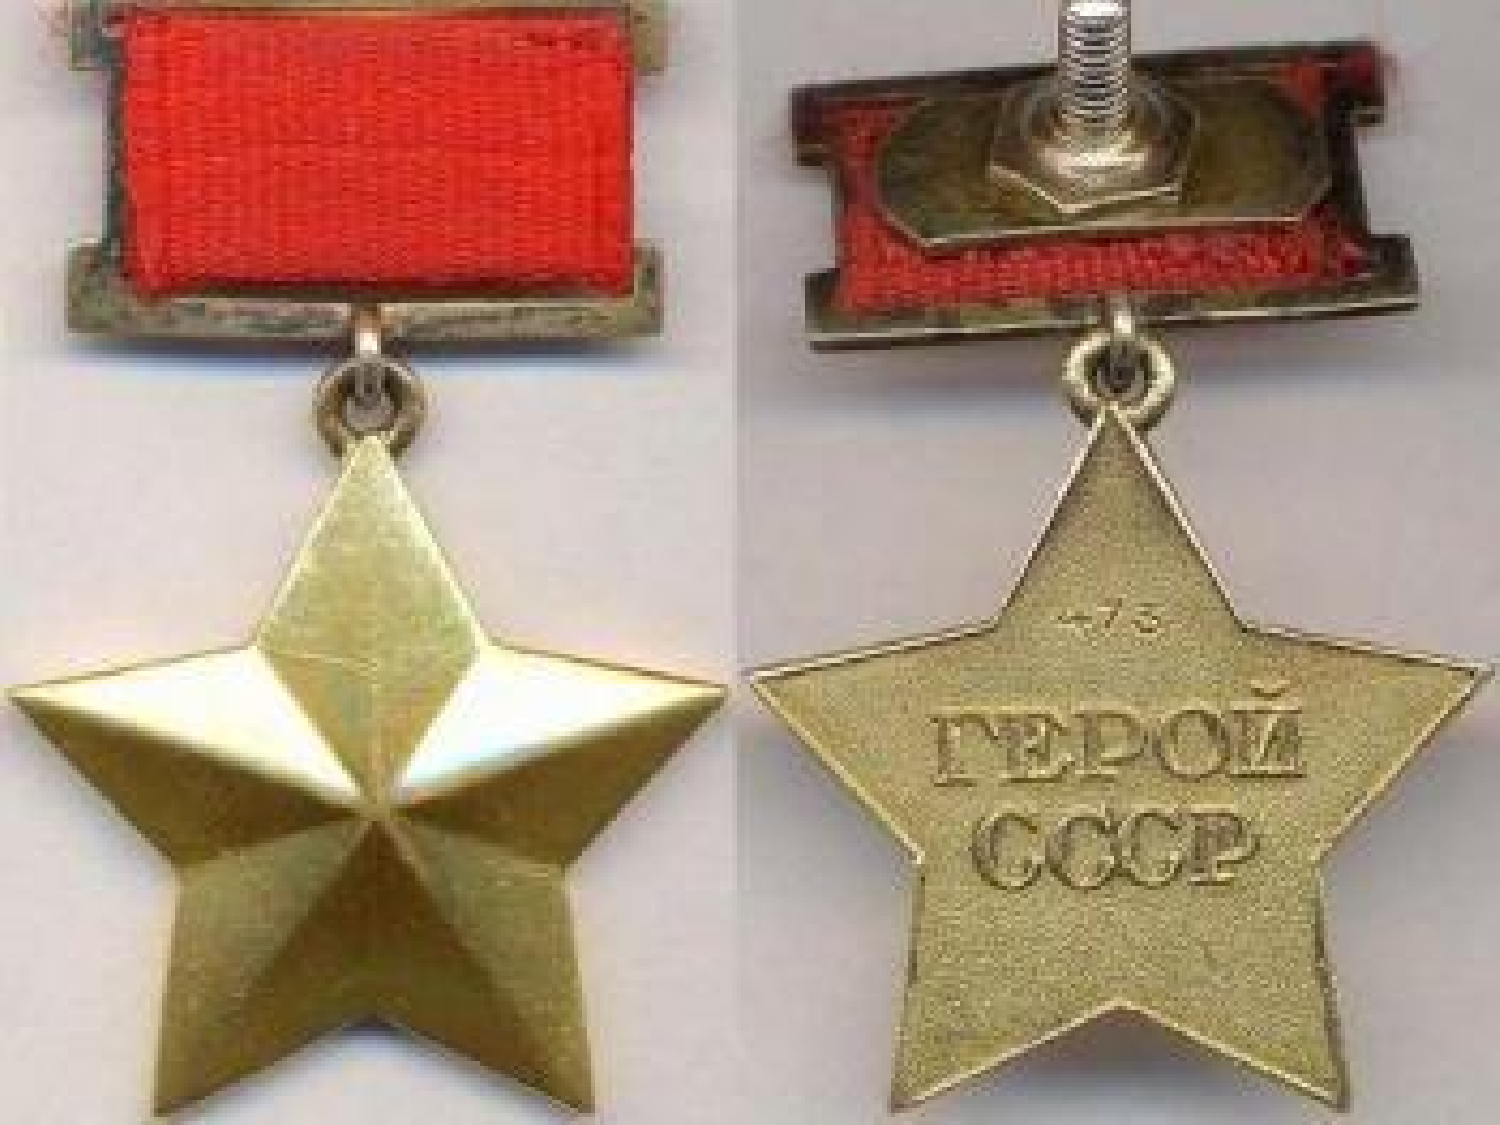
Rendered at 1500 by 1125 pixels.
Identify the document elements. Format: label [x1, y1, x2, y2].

list [0, 0, 1500, 1125]
